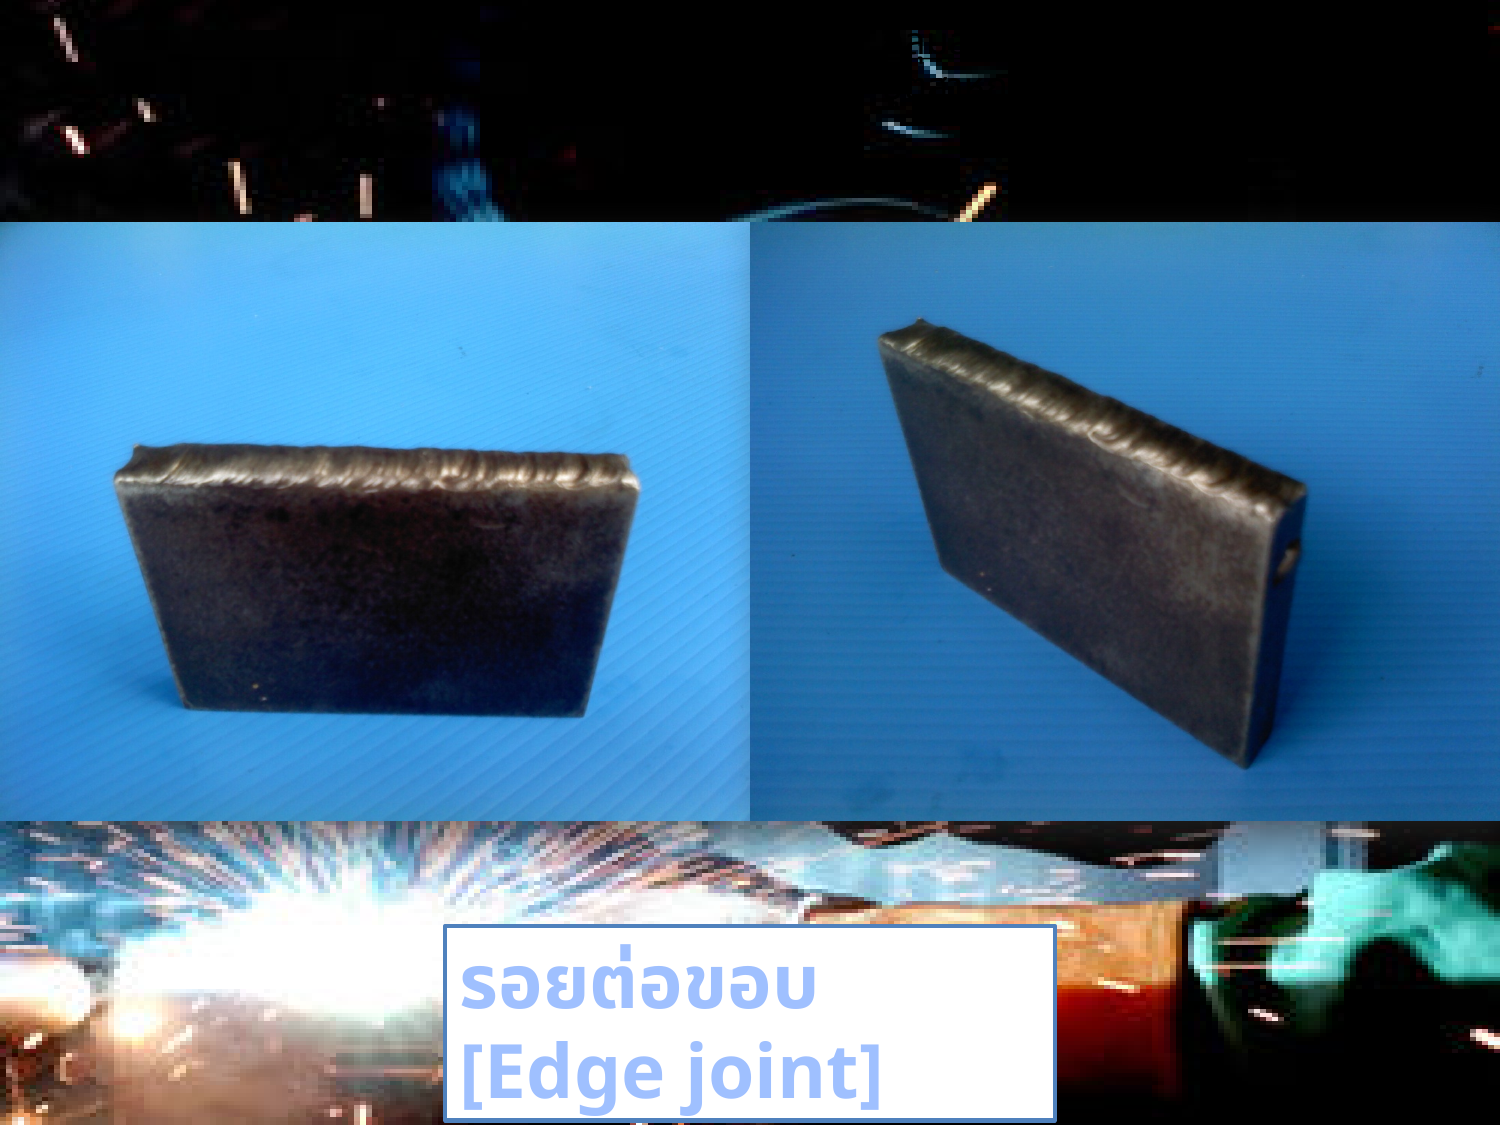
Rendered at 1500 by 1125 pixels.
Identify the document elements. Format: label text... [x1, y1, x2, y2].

picture [0, 0, 1500, 1125]
text_box รอยต่อขอบ [Edge joint] [443, 924, 1057, 1123]
text_box กลุ่มสาระการงานอาชีพและเทคโนโลยี (ช่างอุตสาหกรรม) [867, 9, 1500, 115]
